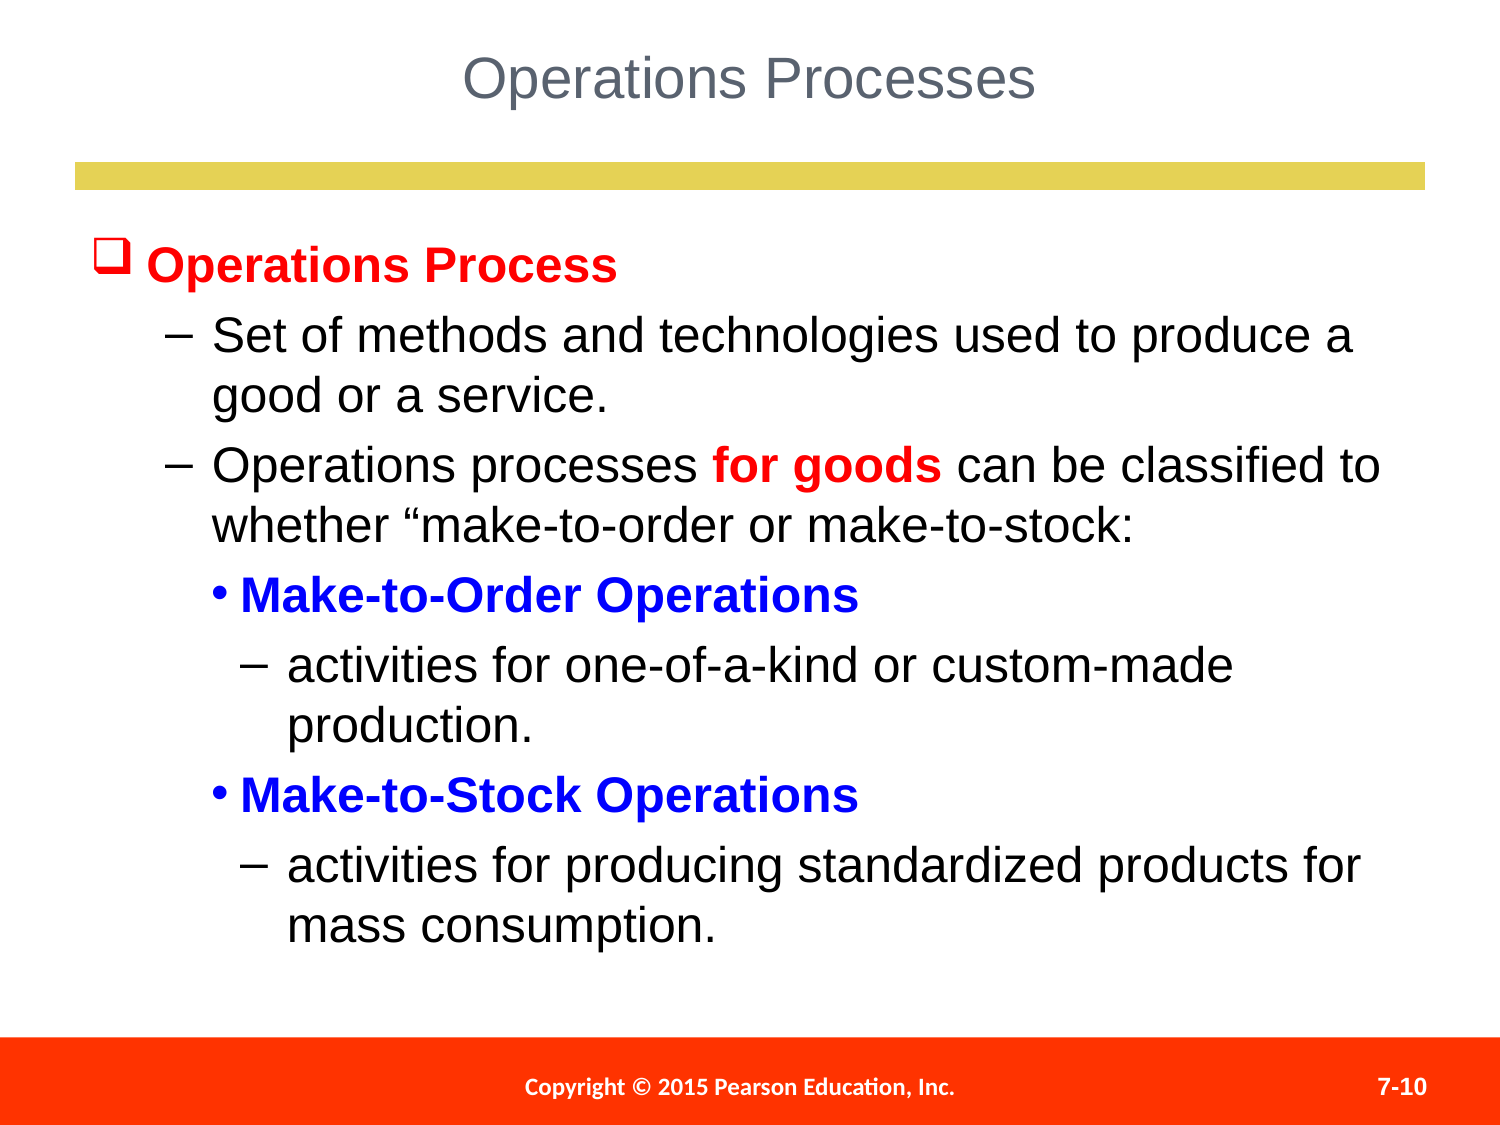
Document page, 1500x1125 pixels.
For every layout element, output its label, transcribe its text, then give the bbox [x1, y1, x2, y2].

title Operations Processes [74, 12, 1426, 138]
list Operations Process Set of methods and technologies used to produce a good or a service. Operations processes for goods can be classified to whether “make-to-order or make-to-stock: Make-to-Order Operations activities for one-of-a-kind or custom-made production. Make-to-Stock Operations activities for producing standardized products for mass consumption. [74, 224, 1426, 988]
picture [75, 162, 1425, 190]
